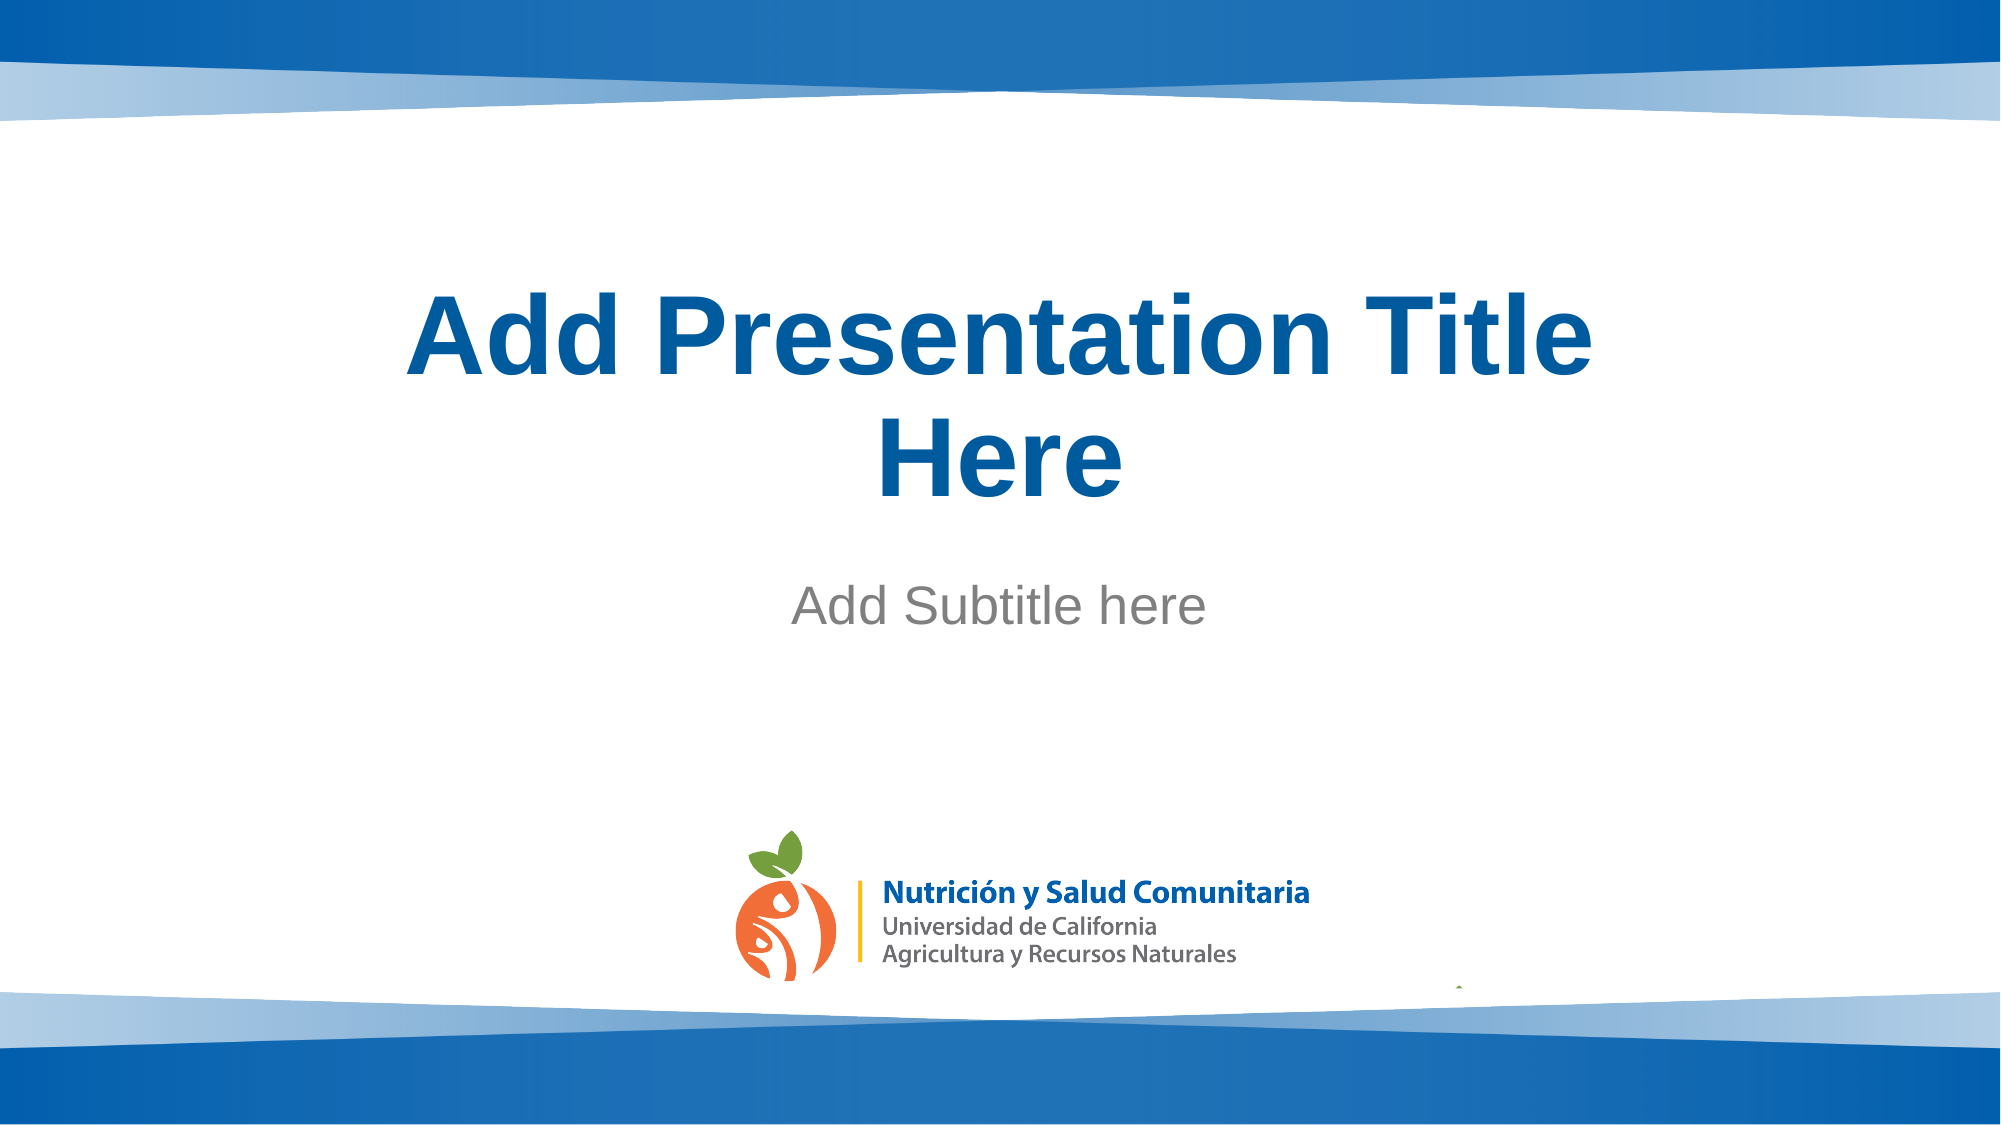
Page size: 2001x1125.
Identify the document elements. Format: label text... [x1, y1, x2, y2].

picture [0, 842, 2001, 1125]
subtitle Add Subtitle here [249, 569, 1750, 842]
title Add Presentation Title Here [249, 136, 1750, 529]
picture [0, 0, 2001, 143]
